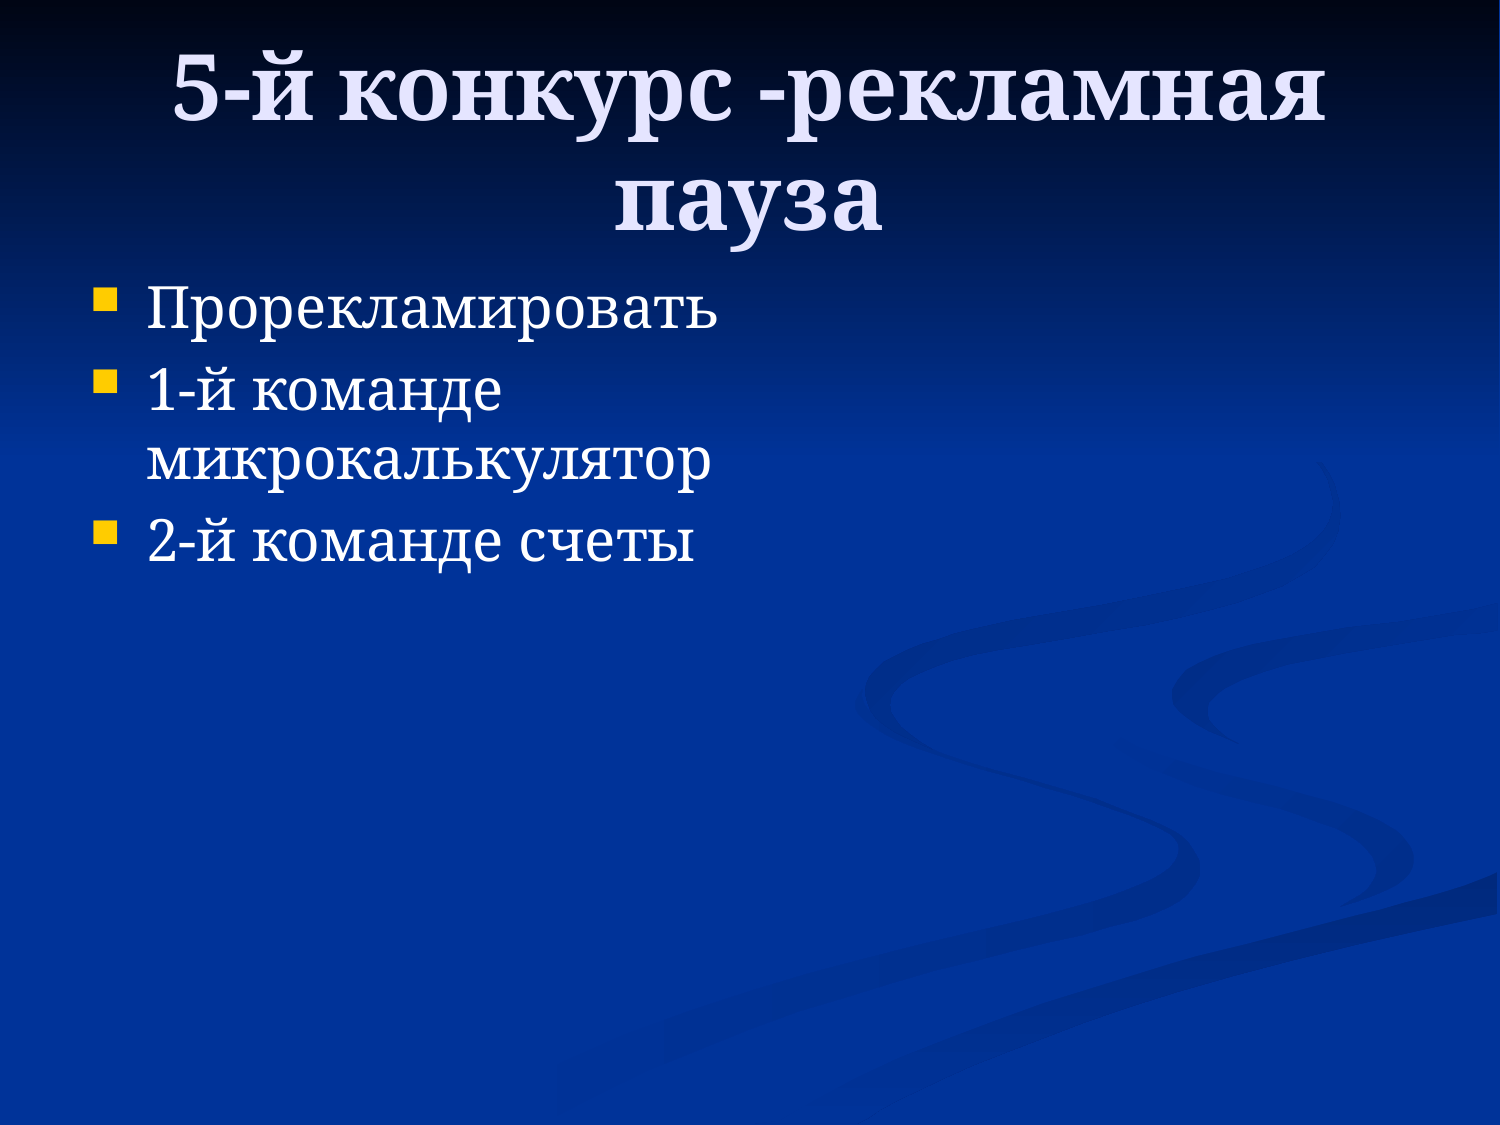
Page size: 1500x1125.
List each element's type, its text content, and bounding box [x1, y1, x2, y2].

list Прорекламировать 1-й команде микрокалькулятор 2-й команде счеты [75, 262, 738, 1005]
title 5-й конкурс -рекламная пауза [75, 45, 1425, 233]
